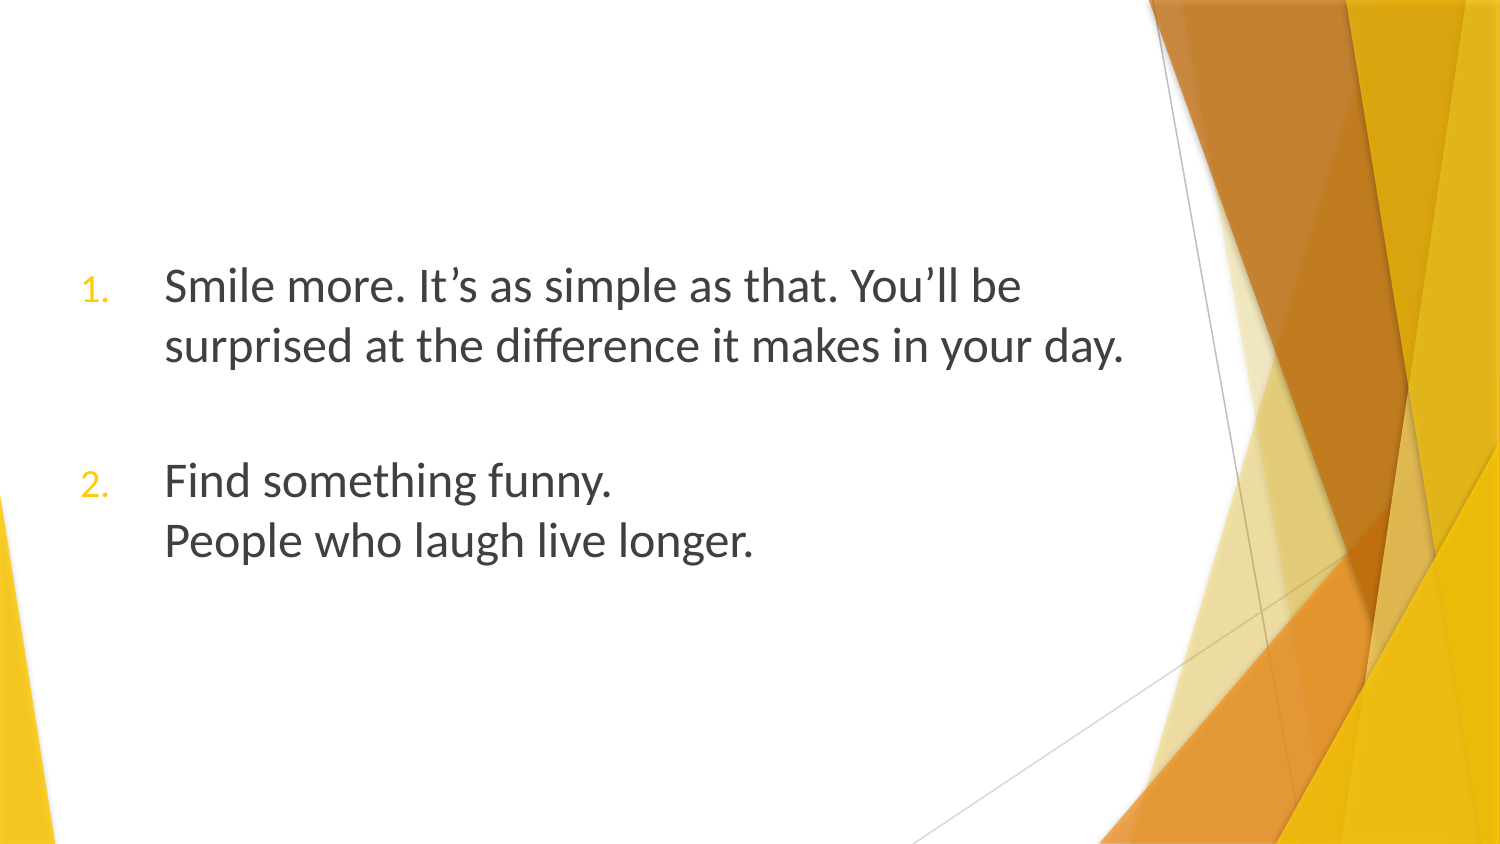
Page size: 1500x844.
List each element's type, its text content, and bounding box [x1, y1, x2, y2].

list Smile more. It’s as simple as that. You’ll be surprised at the difference it makes in your day. Find something funny. People who laugh live longer. [64, 244, 1188, 599]
